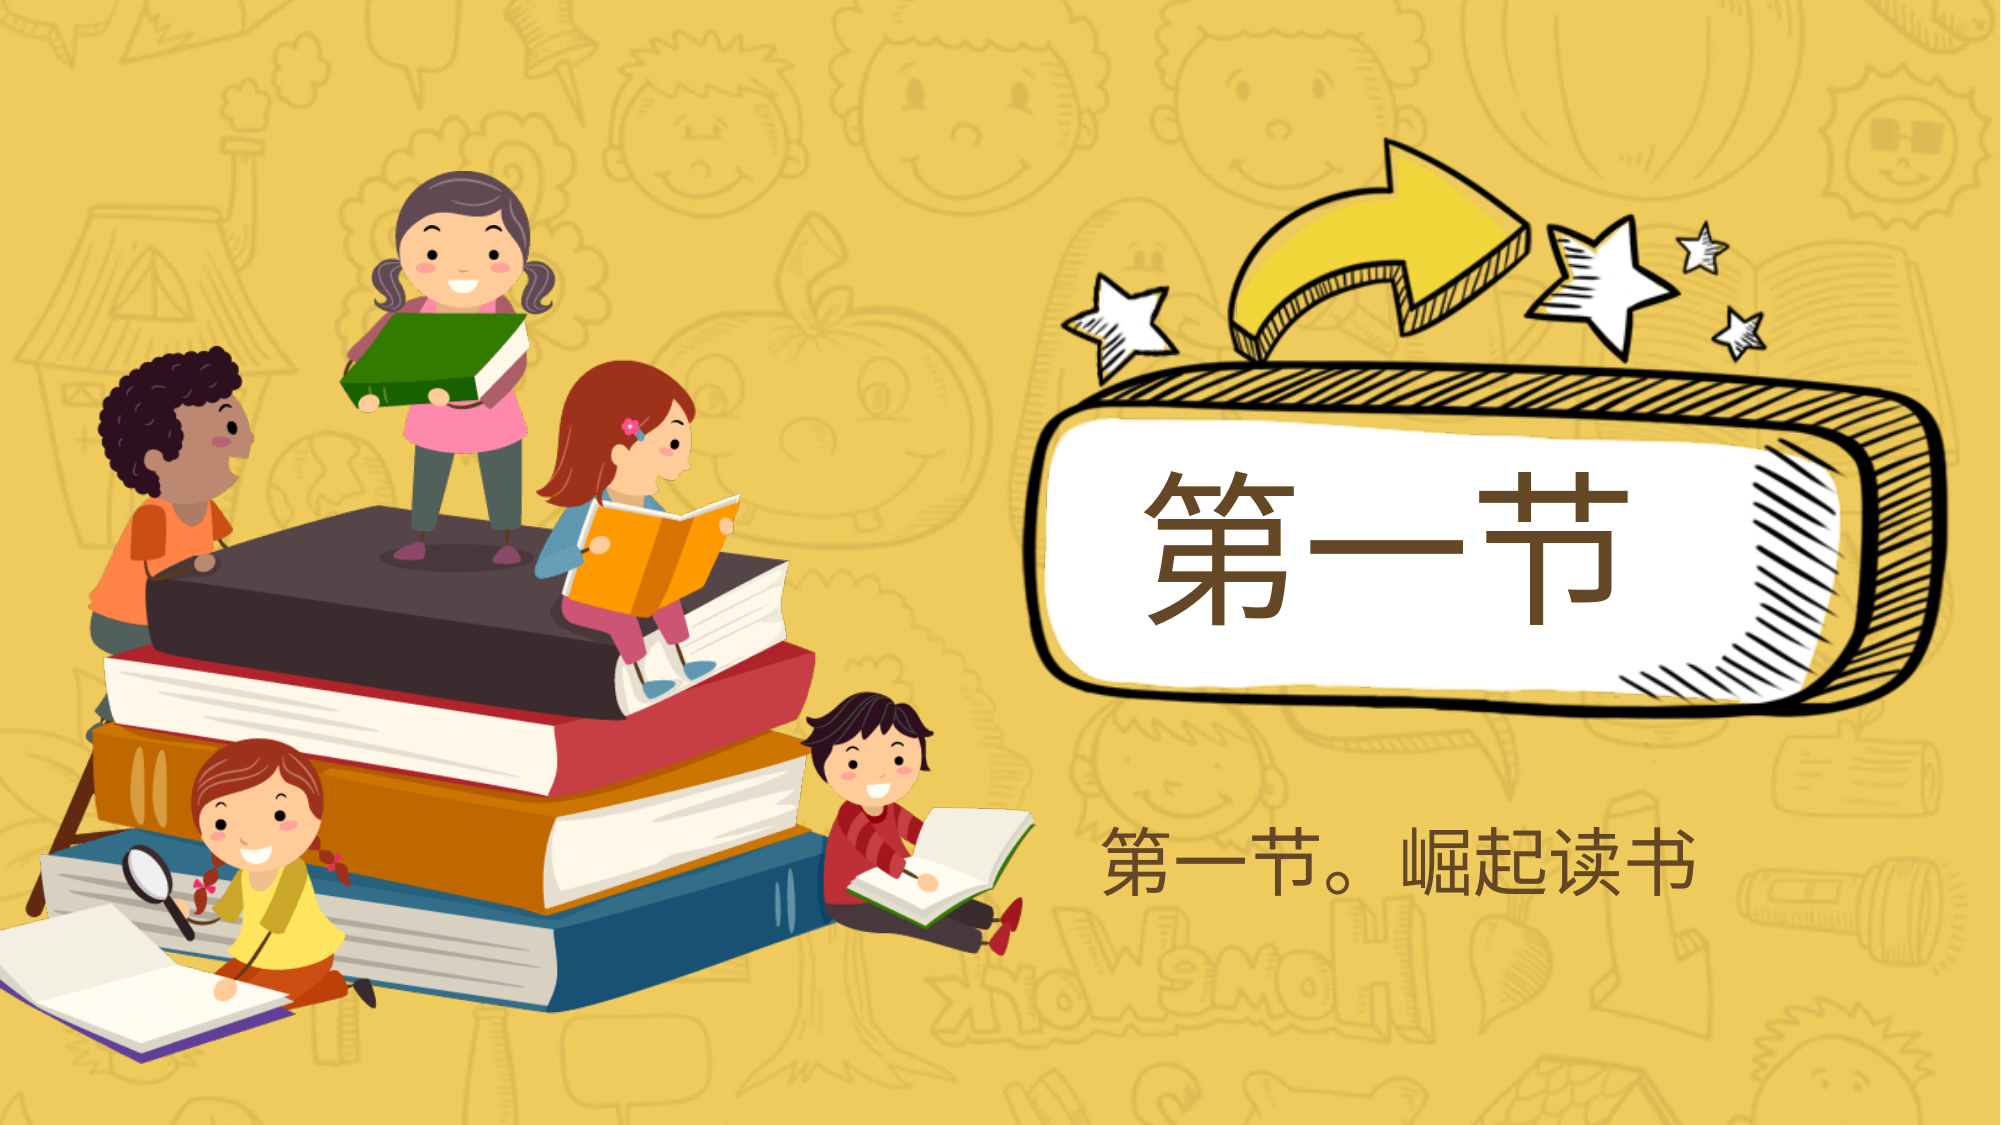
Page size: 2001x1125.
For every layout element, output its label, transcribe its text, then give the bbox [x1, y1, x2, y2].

text_box 第一节。崛起读书 [1083, 808, 1731, 914]
picture [0, 0, 2001, 1125]
